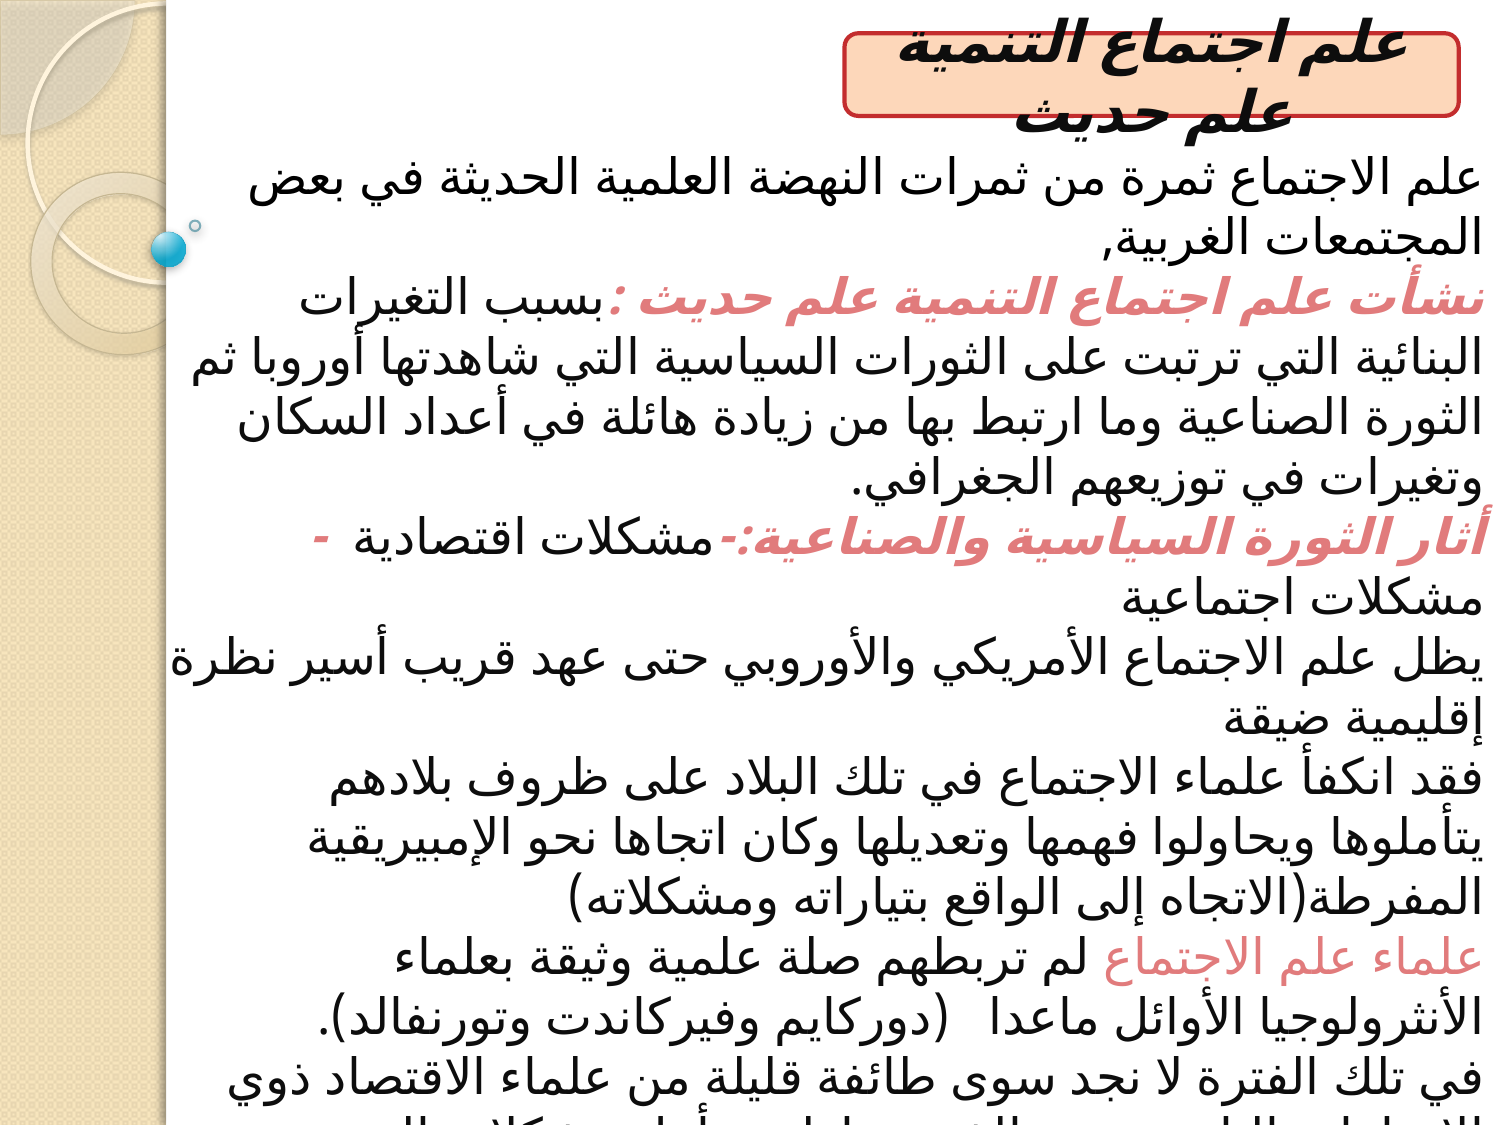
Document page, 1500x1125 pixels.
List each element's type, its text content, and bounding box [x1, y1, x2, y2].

text_box علم اجتماع التنمية علم حديث [842, 31, 1461, 119]
text_box علم الاجتماع ثمرة من ثمرات النهضة العلمية الحديثة في بعض المجتمعات الغربية, نشأت علم اجتماع التنمية علم حديث :بسبب التغيرات البنائية التي ترتبت على الثورات السياسية التي شاهدتها أوروبا ثم الثورة الصناعية وما ارتبط بها من زيادة هائلة في أعداد السكان وتغيرات في توزيعهم الجغرافي. أثار الثورة السياسية والصناعية:-مشكلات اقتصادية -مشكلات اجتماعية يظل علم الاجتماع الأمريكي والأوروبي حتى عهد قريب أسير نظرة إقليمية ضيقة فقد انكفأ علماء الاجتماع في تلك البلاد على ظروف بلادهم يتأملوها ويحاولوا فهمها وتعديلها وكان اتجاها نحو الإمبيريقية المفرطة(الاتجاه إلى الواقع بتياراته ومشكلاته) علماء علم الاجتماع لم تربطهم صلة علمية وثيقة بعلماء الأنثرولوجيا الأوائل ماعدا (دوركايم وفيركاندت وتورنفالد). في تلك الفترة لا نجد سوى طائفة قليلة من علماء الاقتصاد ذوي الاتجاهات التاريخية هم الذين يحاولون تأمل مشكلات النمو الاقتصادي (التاريخي النزعة)الألماني جوستاف شموللر في مؤلفه الرئيسي أساسيات علم الاقتصاد ولذا خلت أعمال شومبيتر (مؤلفه كتاب النمو الاقتصادي)ومؤرخي الرأسمالية الأعلام :لويجي برنتانو وفيرنر زومبارت ,وماكس فيبرمن أي إشارة ذات قيمة إلى البلاد النامية. [147, 137, 1500, 1125]
